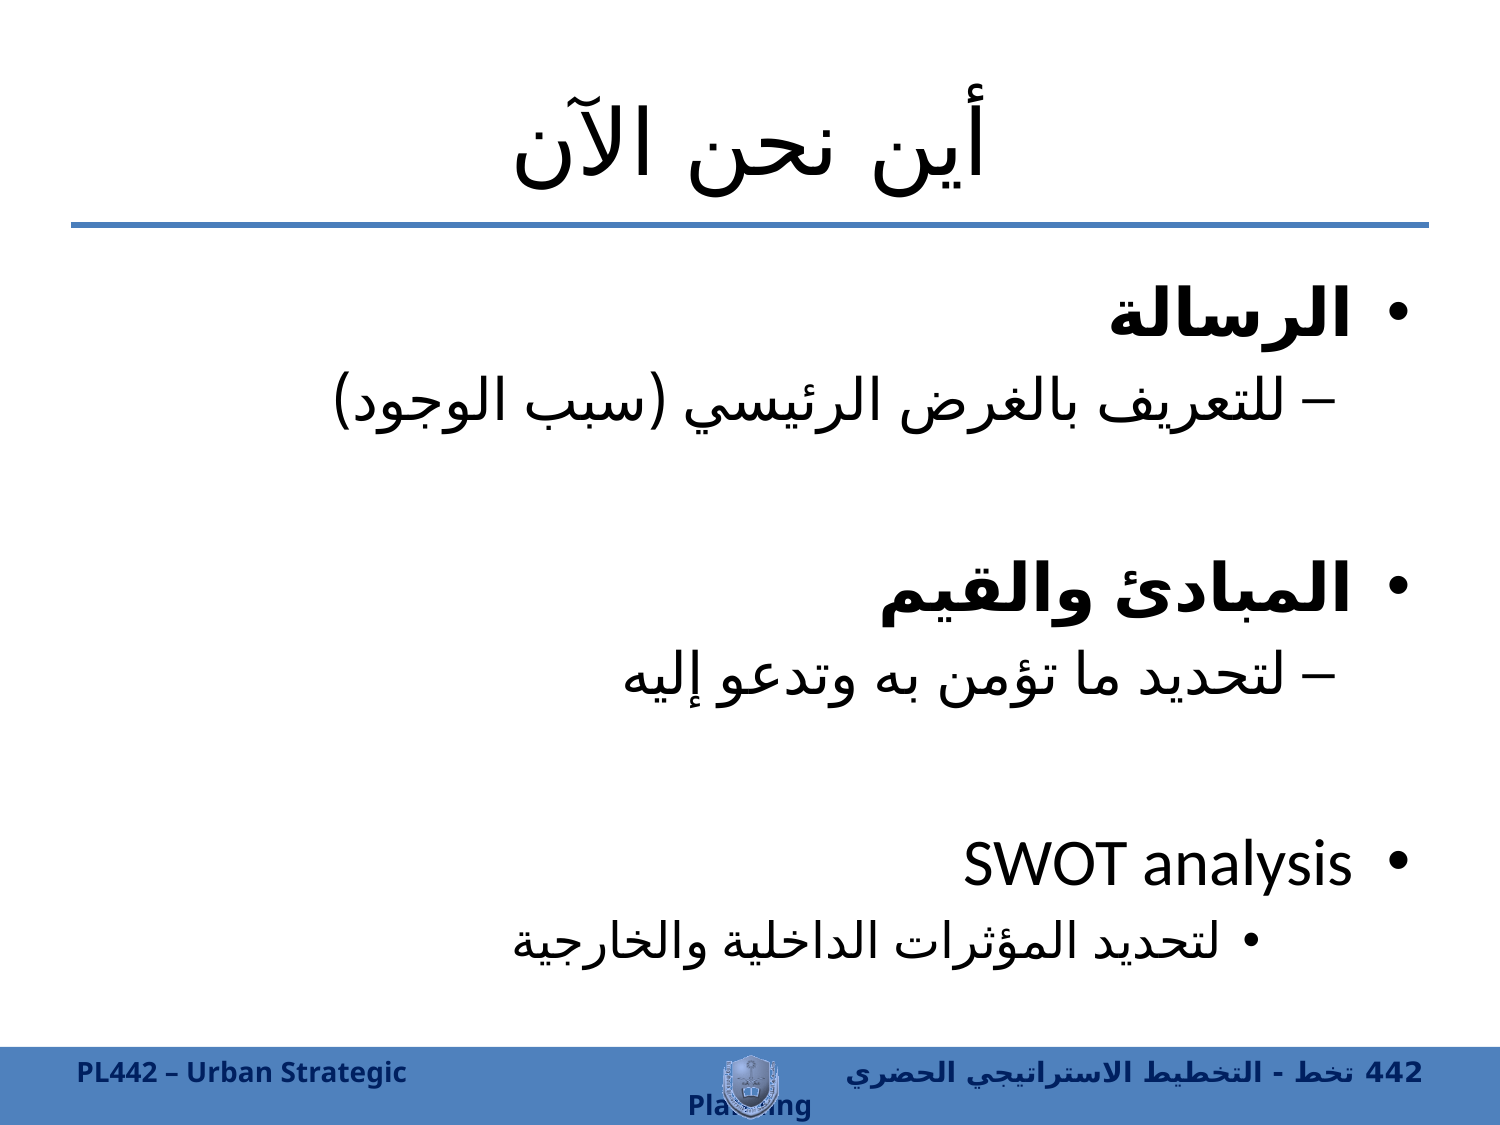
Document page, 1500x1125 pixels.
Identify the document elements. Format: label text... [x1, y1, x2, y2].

title أين نحن الآن [75, 45, 1425, 222]
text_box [0, 1046, 1500, 1125]
list الرسالة للتعريف بالغرض الرئيسي (سبب الوجود) المبادئ والقيم لتحديد ما تؤمن به وتدعو إليه SWOT analysis لتحديد المؤثرات الداخلية والخارجية [75, 262, 1425, 1005]
